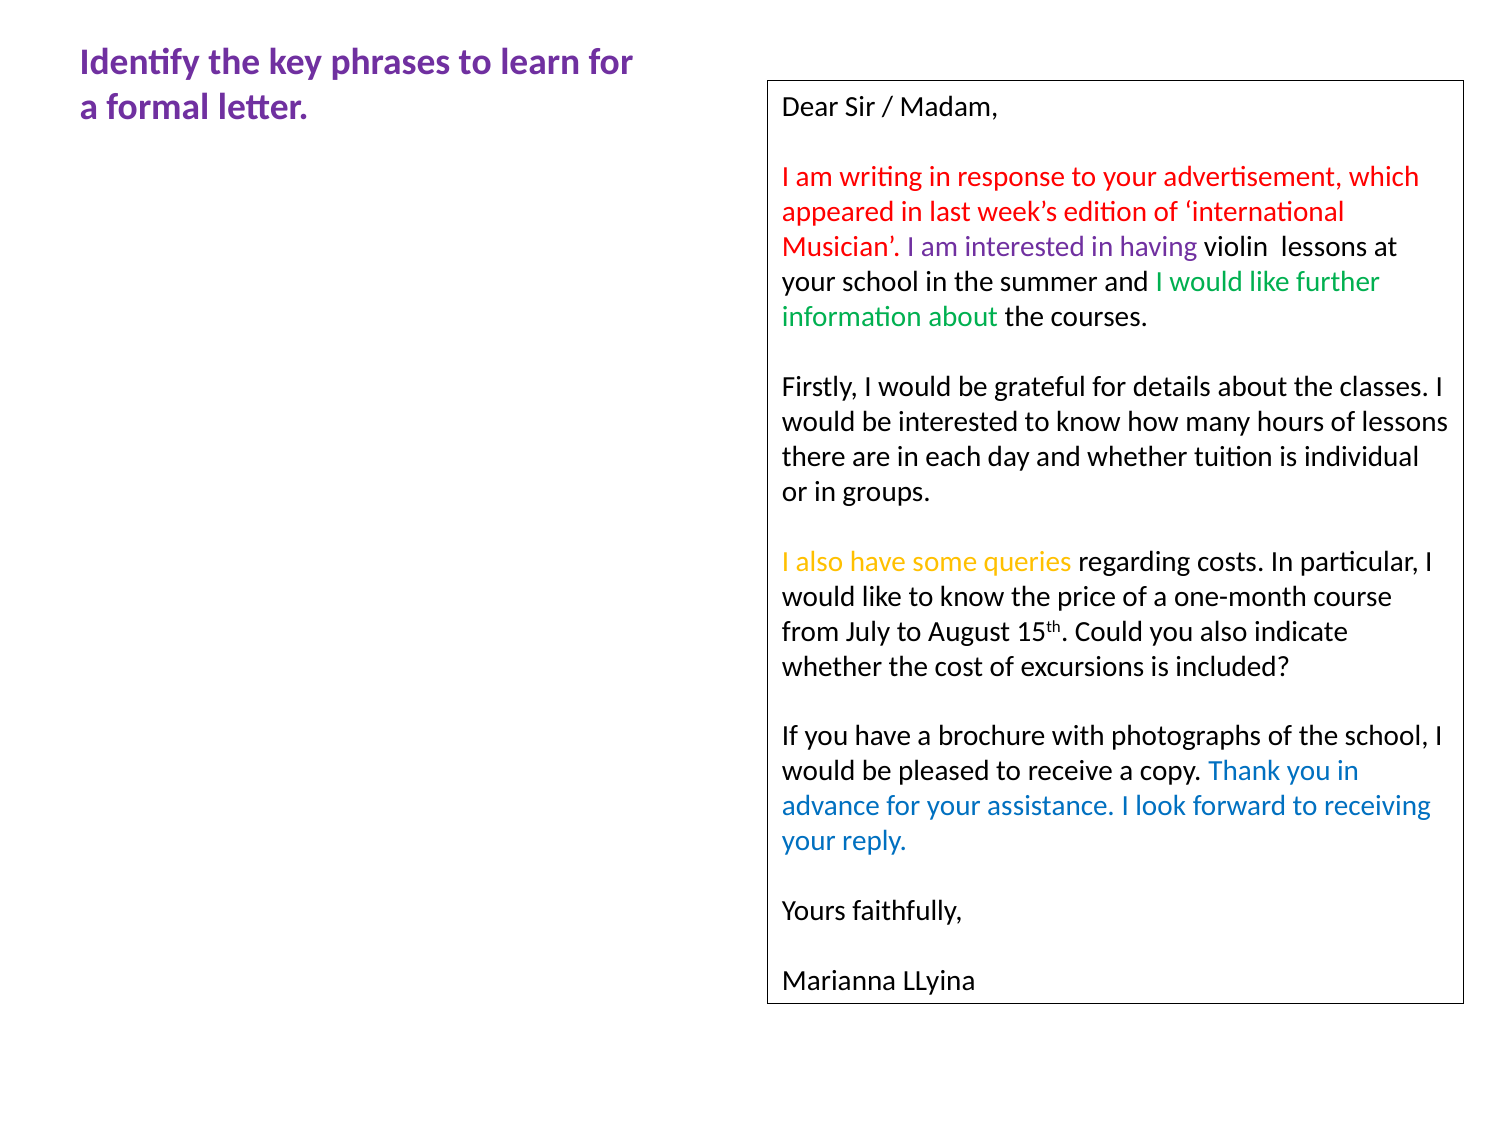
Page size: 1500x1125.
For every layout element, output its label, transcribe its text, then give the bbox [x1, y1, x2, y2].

text_box Identify the key phrases to learn for a formal letter. [64, 29, 668, 135]
text_box Dear Sir / Madam, I am writing in response to your advertisement, which appeared in last week’s edition of ‘international Musician’. I am interested in having violin lessons at your school in the summer and I would like further information about the courses. Firstly, I would be grateful for details about the classes. I would be interested to know how many hours of lessons there are in each day and whether tuition is individual or in groups. I also have some queries regarding costs. In particular, I would like to know the price of a one-month course from July to August 15th. Could you also indicate whether the cost of excursions is included? If you have a brochure with photographs of the school, I would be pleased to receive a copy. Thank you in advance for your assistance. I look forward to receiving your reply. Yours faithfully, Marianna LLyina [767, 80, 1464, 1004]
